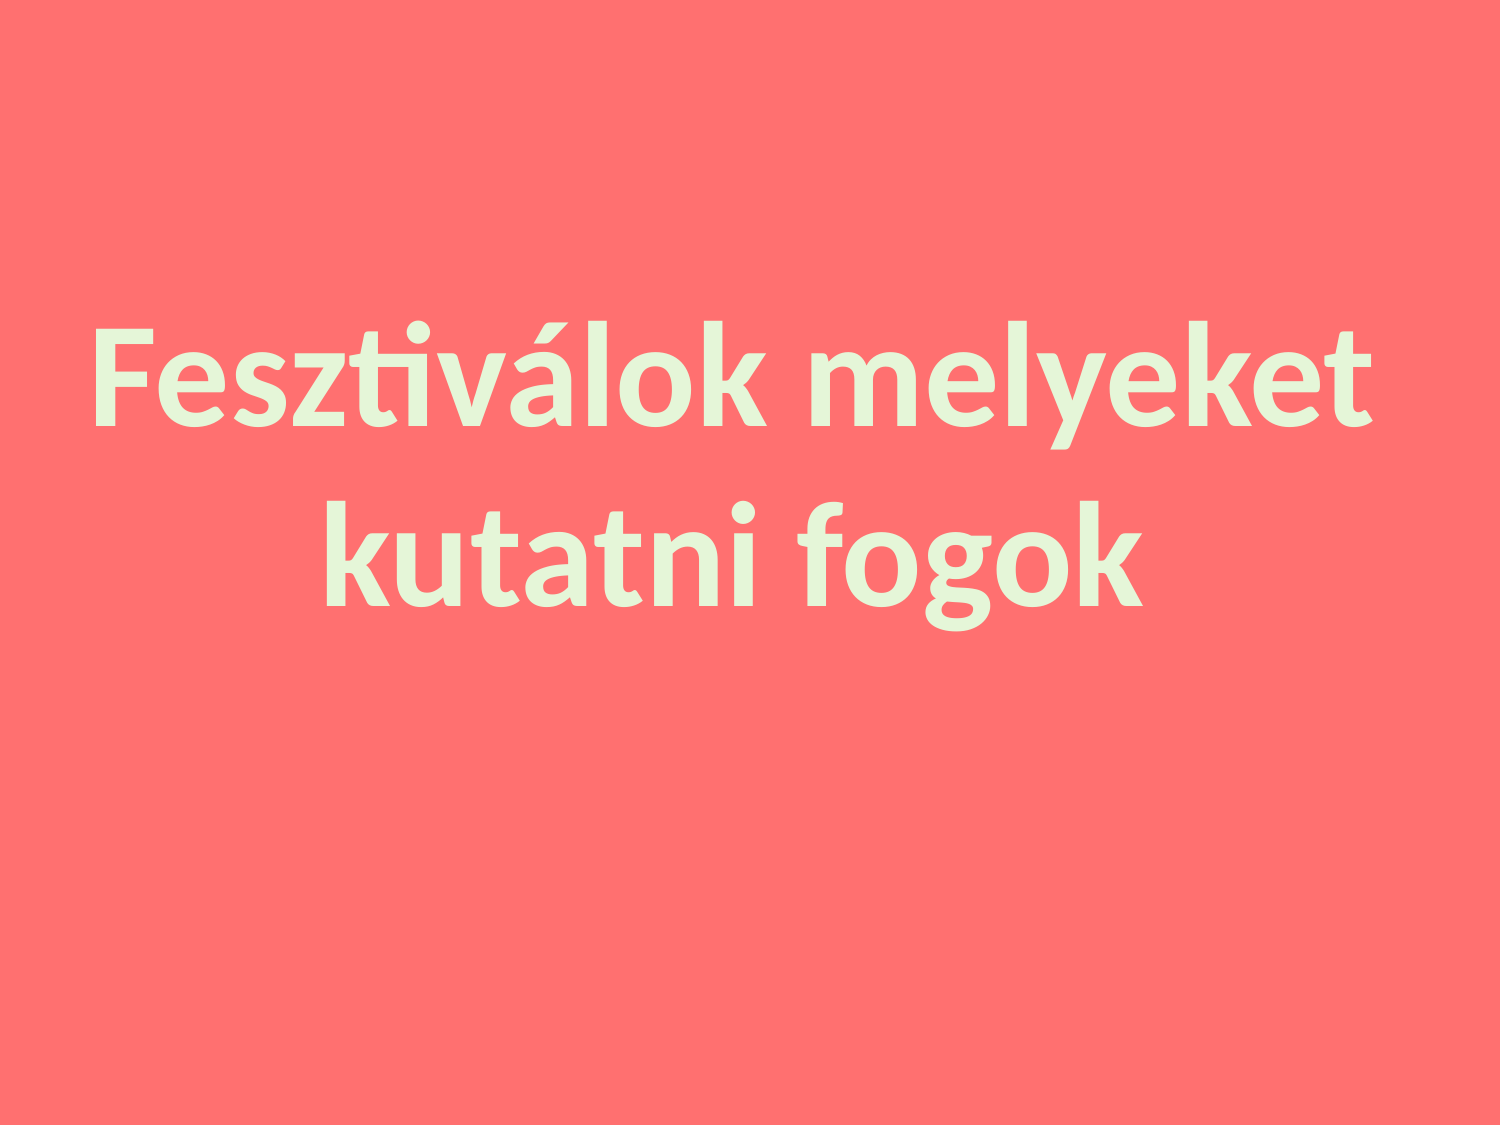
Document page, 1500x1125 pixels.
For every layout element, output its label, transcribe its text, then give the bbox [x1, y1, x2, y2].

text_box Fesztiválok melyeket kutatni fogok [70, 269, 1395, 645]
